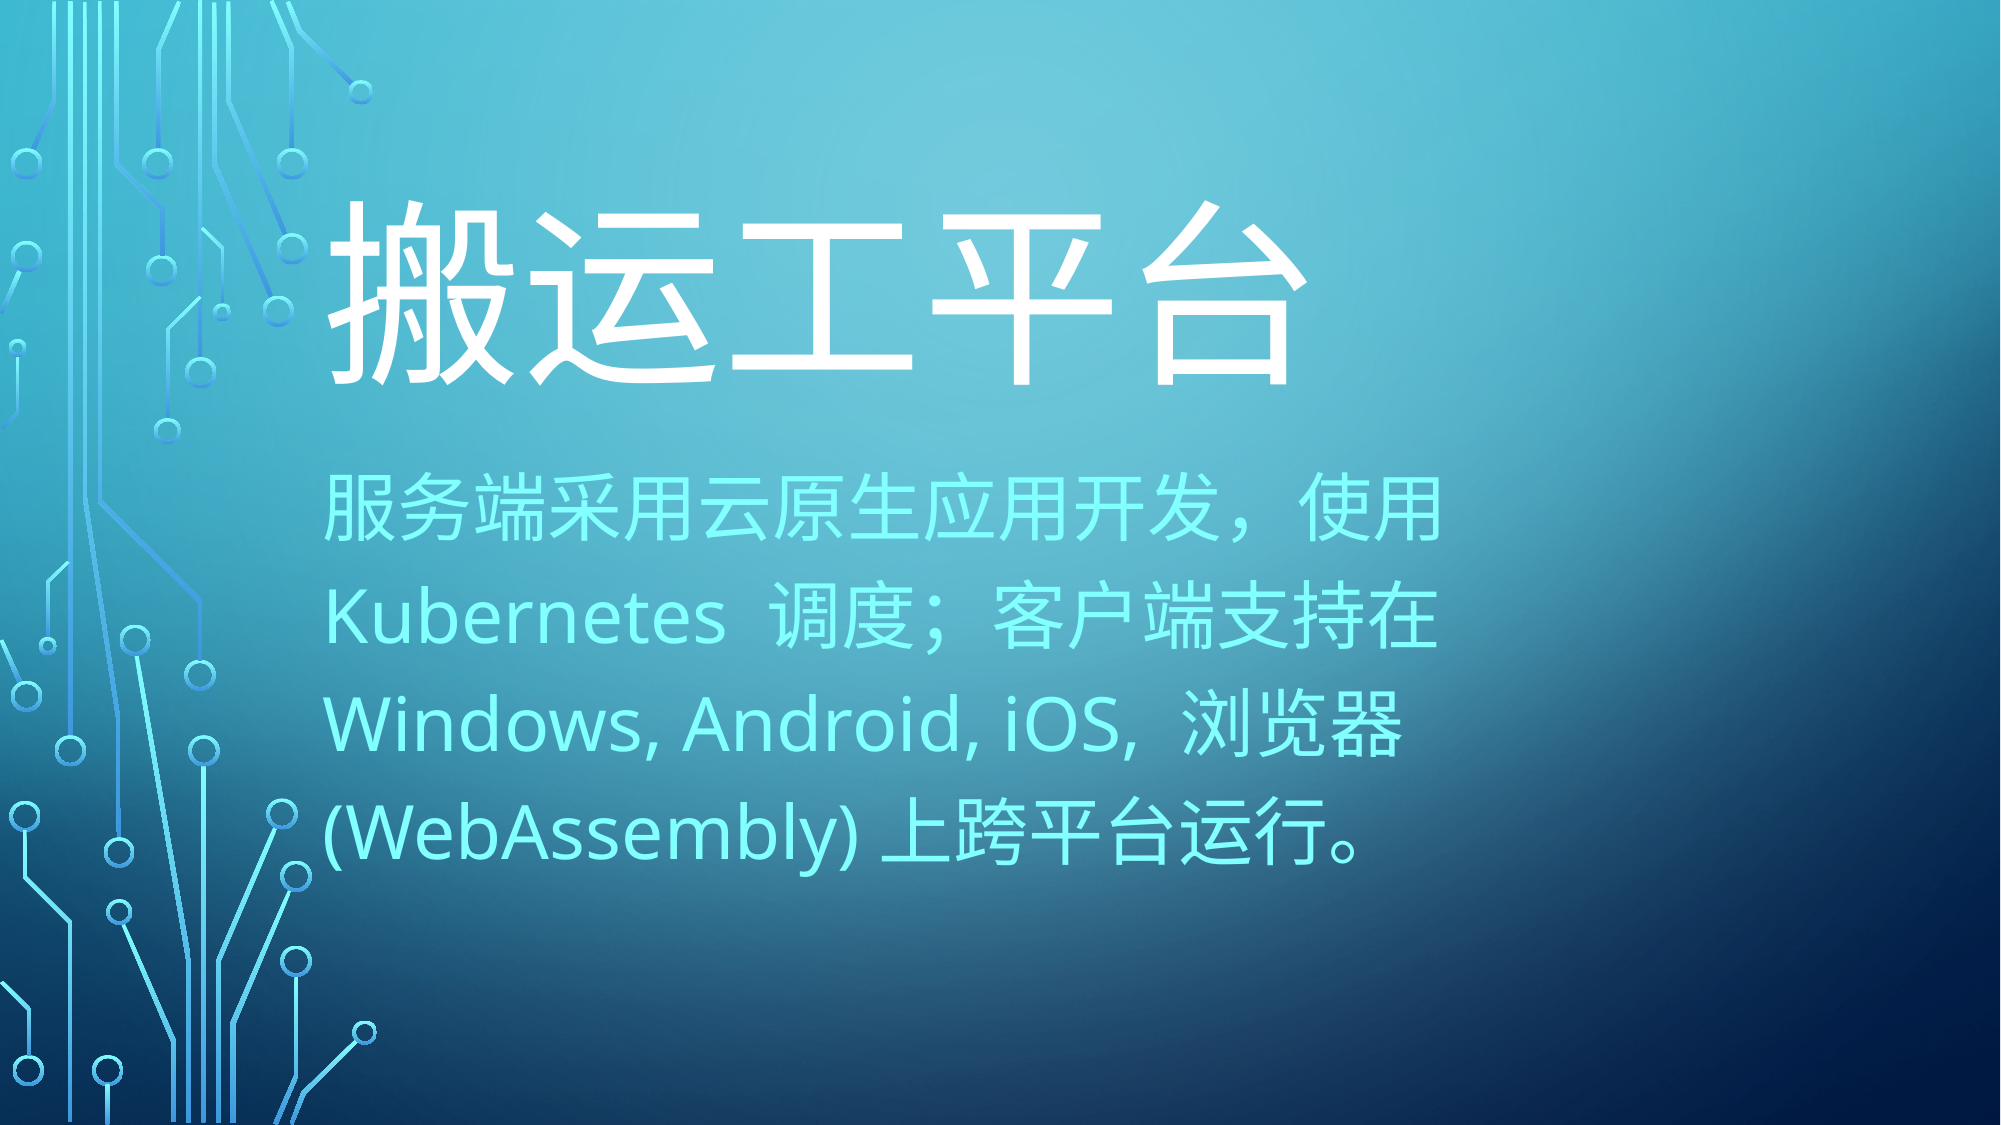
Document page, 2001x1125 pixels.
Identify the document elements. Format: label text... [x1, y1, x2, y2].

subtitle 服务端采用云原生应用开发，使用Kubernetes 调度；客户端支持在Windows, Android, iOS, 浏览器(WebAssembly)上跨平台运行。 [307, 435, 1750, 907]
title 搬运工平台 [307, 28, 1750, 421]
